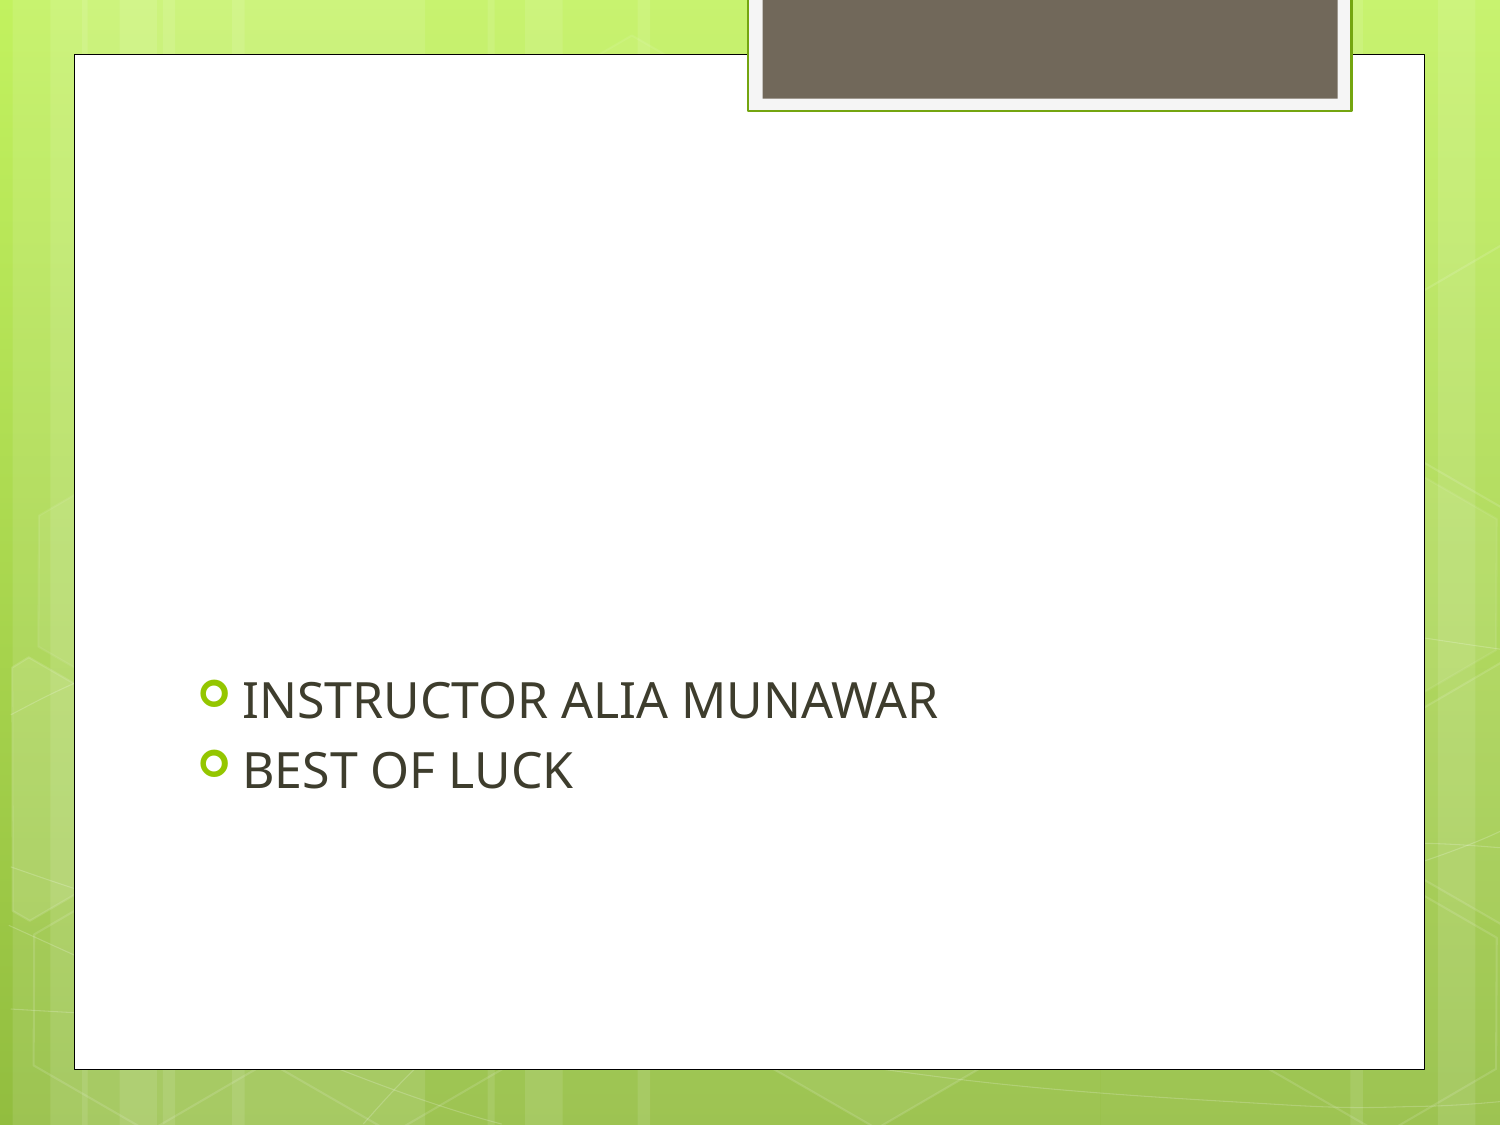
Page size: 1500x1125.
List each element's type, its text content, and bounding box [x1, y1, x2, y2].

list INSTRUCTOR ALIA MUNAWAR BEST OF LUCK [171, 381, 1283, 957]
